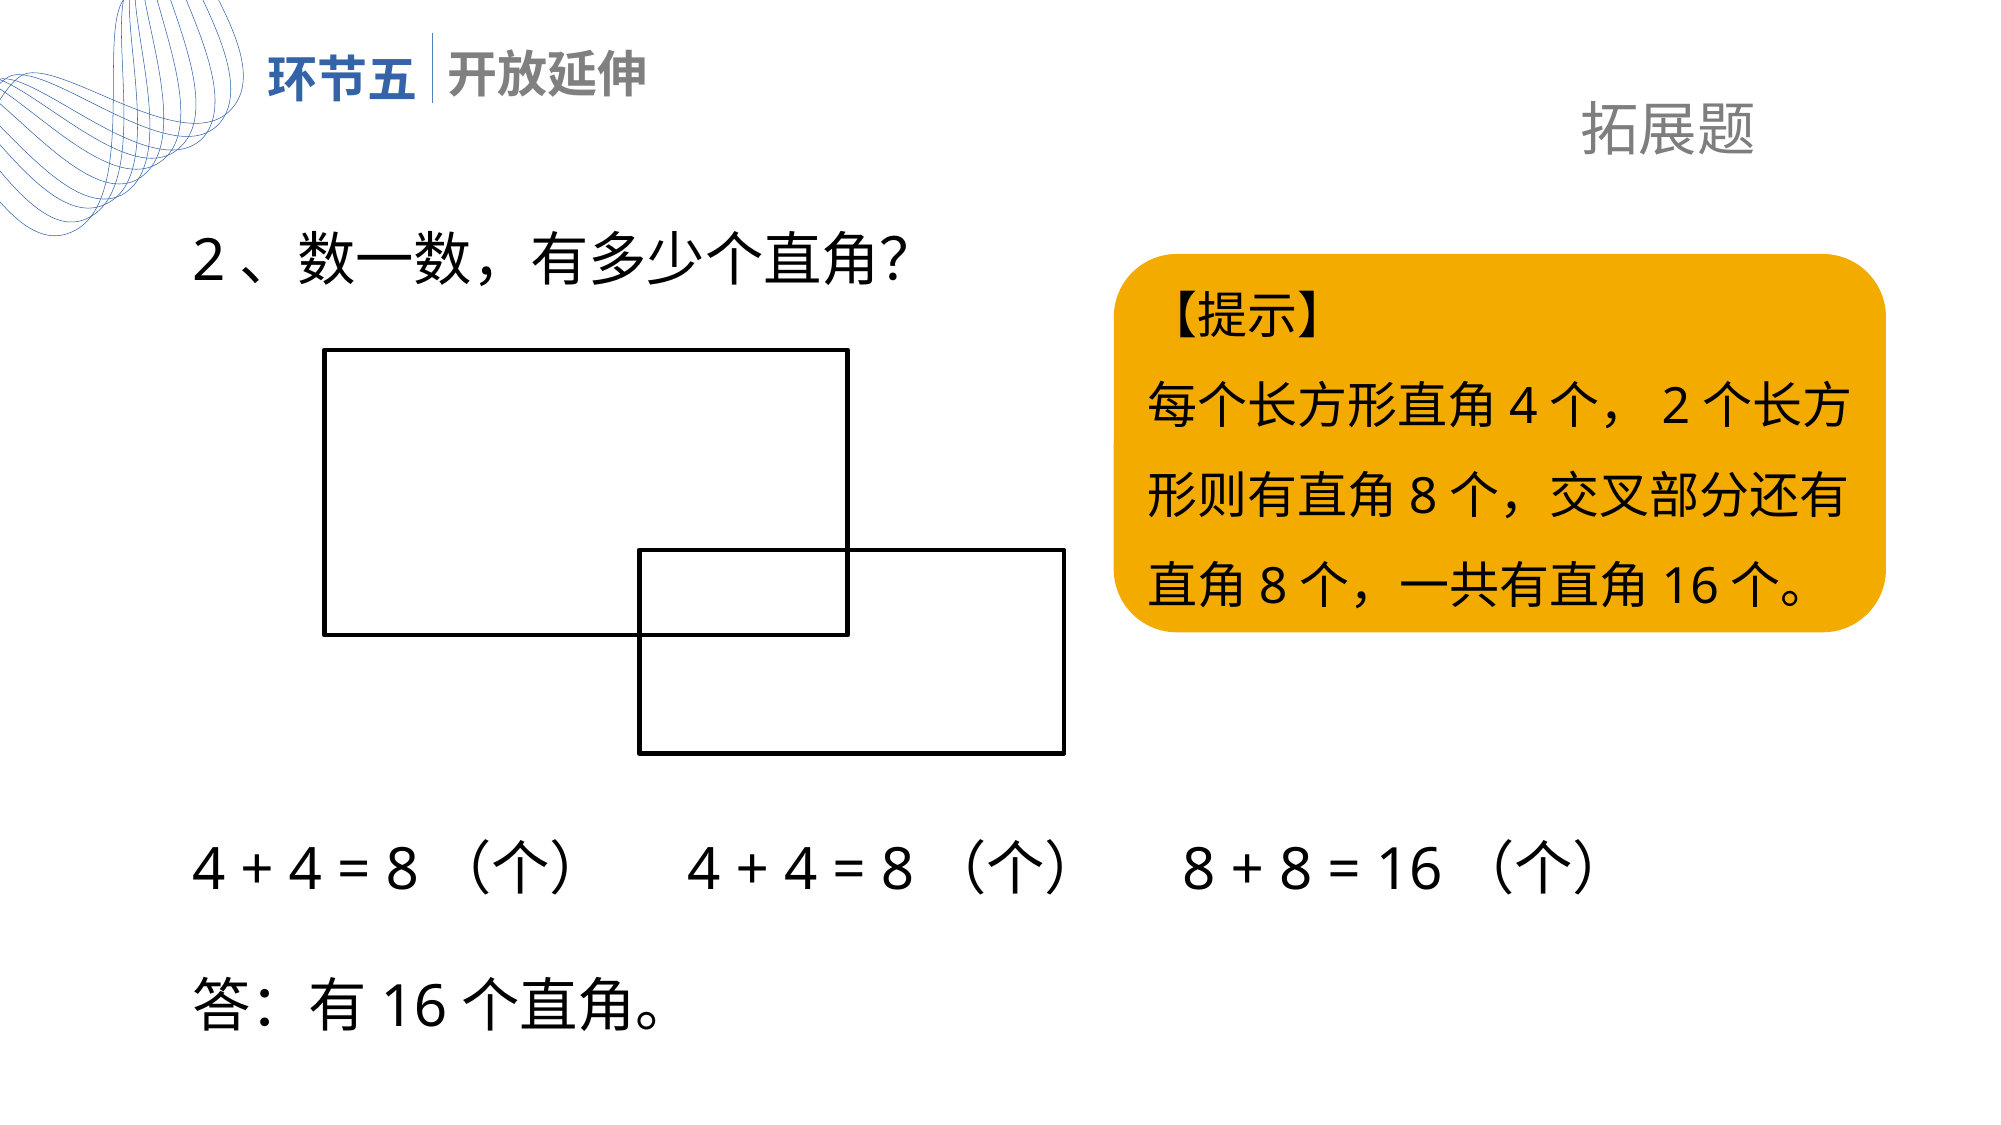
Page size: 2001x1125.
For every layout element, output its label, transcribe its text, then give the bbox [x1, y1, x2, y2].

text_box 答：有16个直角。 [177, 961, 872, 1046]
text_box 拓展题 [1565, 63, 1779, 191]
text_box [324, 349, 1065, 754]
text_box 4 + 4 = 8（个） 4 + 4 = 8（个） 8 + 8 = 16（个） [177, 823, 1778, 909]
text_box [1113, 246, 1886, 633]
text_box 2、数一数，有多少个直角？ [177, 214, 969, 300]
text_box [252, 32, 663, 116]
